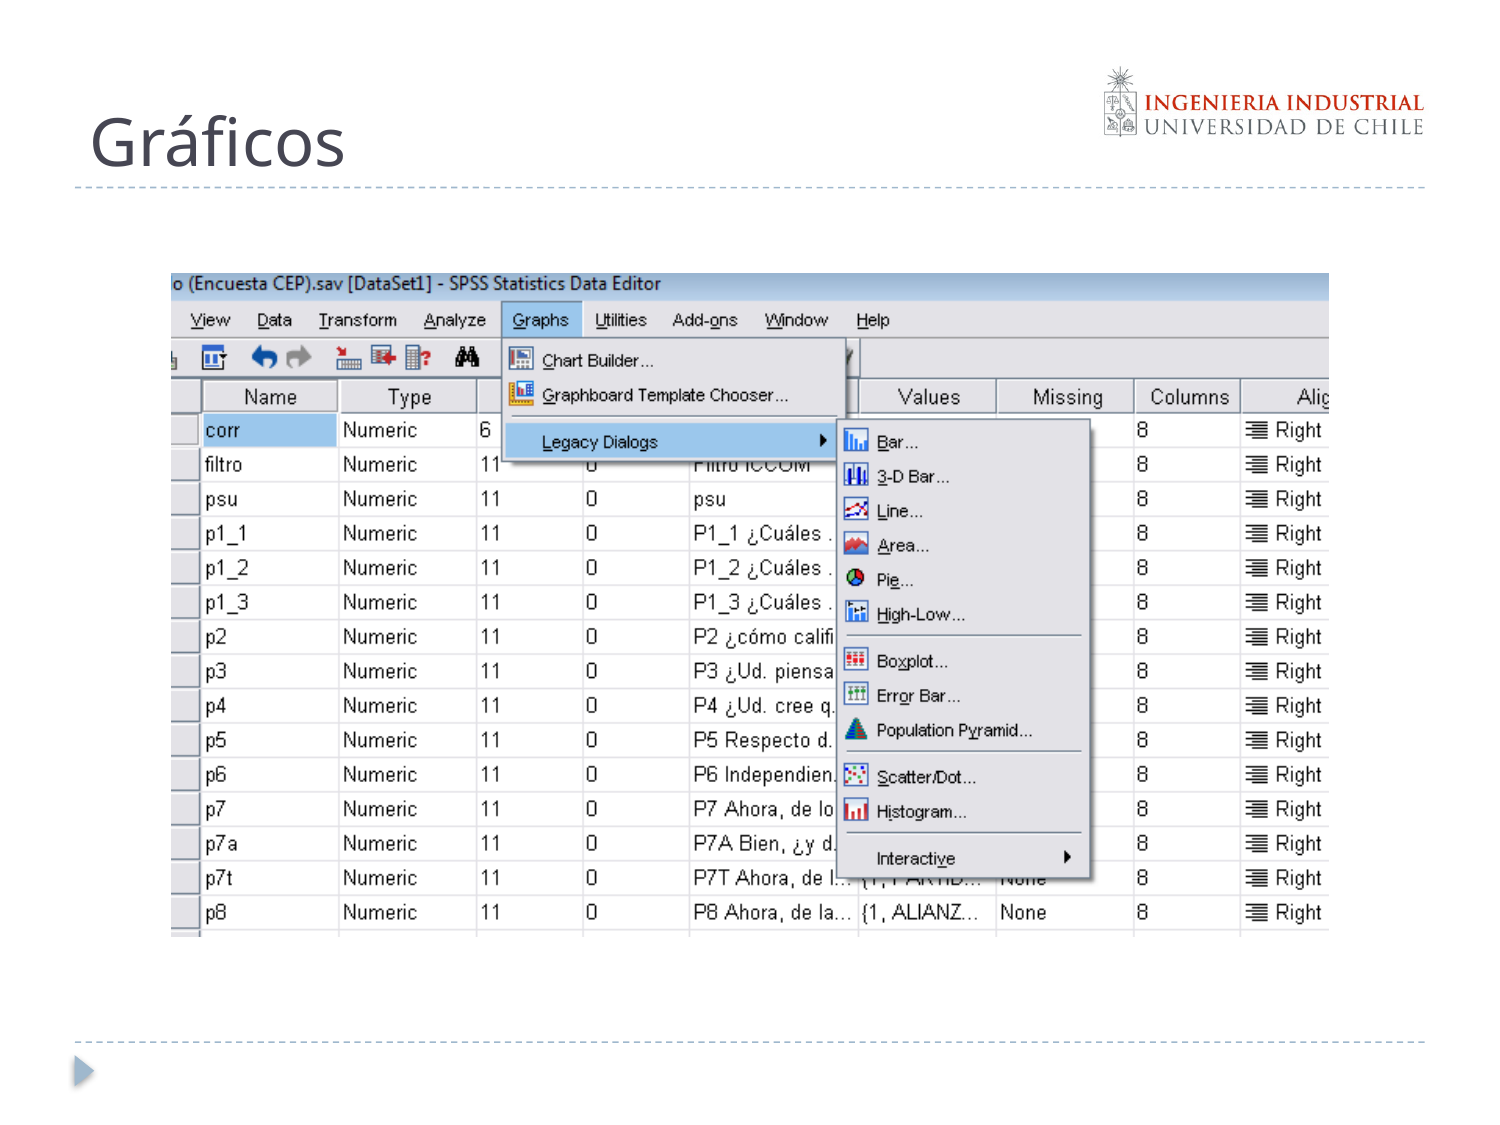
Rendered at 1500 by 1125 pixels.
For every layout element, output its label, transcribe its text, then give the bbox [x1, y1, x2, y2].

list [171, 273, 1329, 937]
title Gráficos [75, 24, 1425, 188]
picture [1080, 42, 1448, 178]
